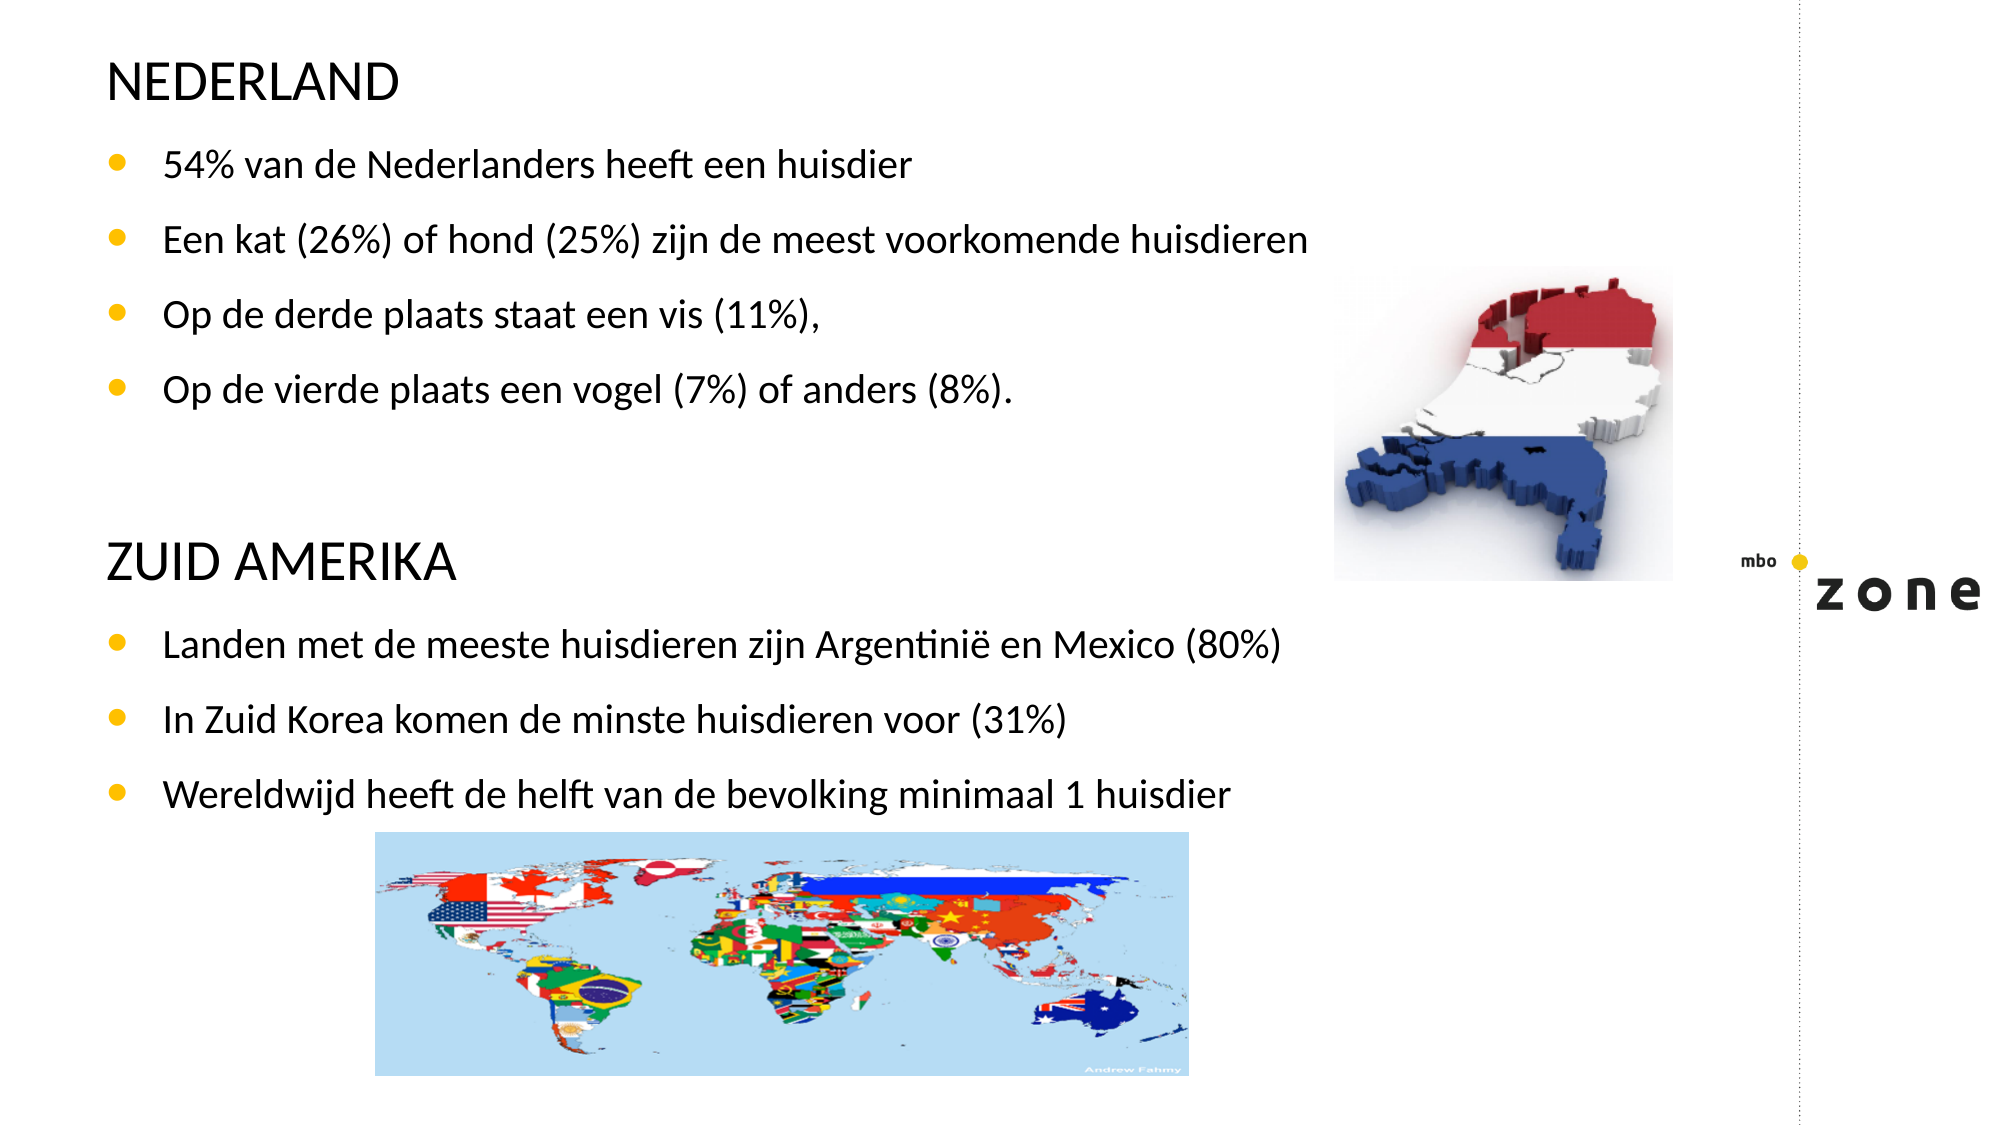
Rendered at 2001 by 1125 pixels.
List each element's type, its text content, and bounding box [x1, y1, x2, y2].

picture [1334, 0, 2001, 1125]
picture [375, 832, 1189, 1077]
text_box NEDERLAND 54% van de Nederlanders heeft een huisdier Een kat (26%) of hond (25%) zijn de meest voorkomende huisdieren Op de derde plaats staat een vis (11%), Op de vierde plaats een vogel (7%) of anders (8%). ZUID AMERIKA Landen met de meeste huisdieren zijn Argentinië en Mexico (80%) In Zuid Korea komen de minste huisdieren voor (31%) Wereldwijd heeft de helft van de bevolking minimaal 1 huisdier [91, 0, 1415, 825]
